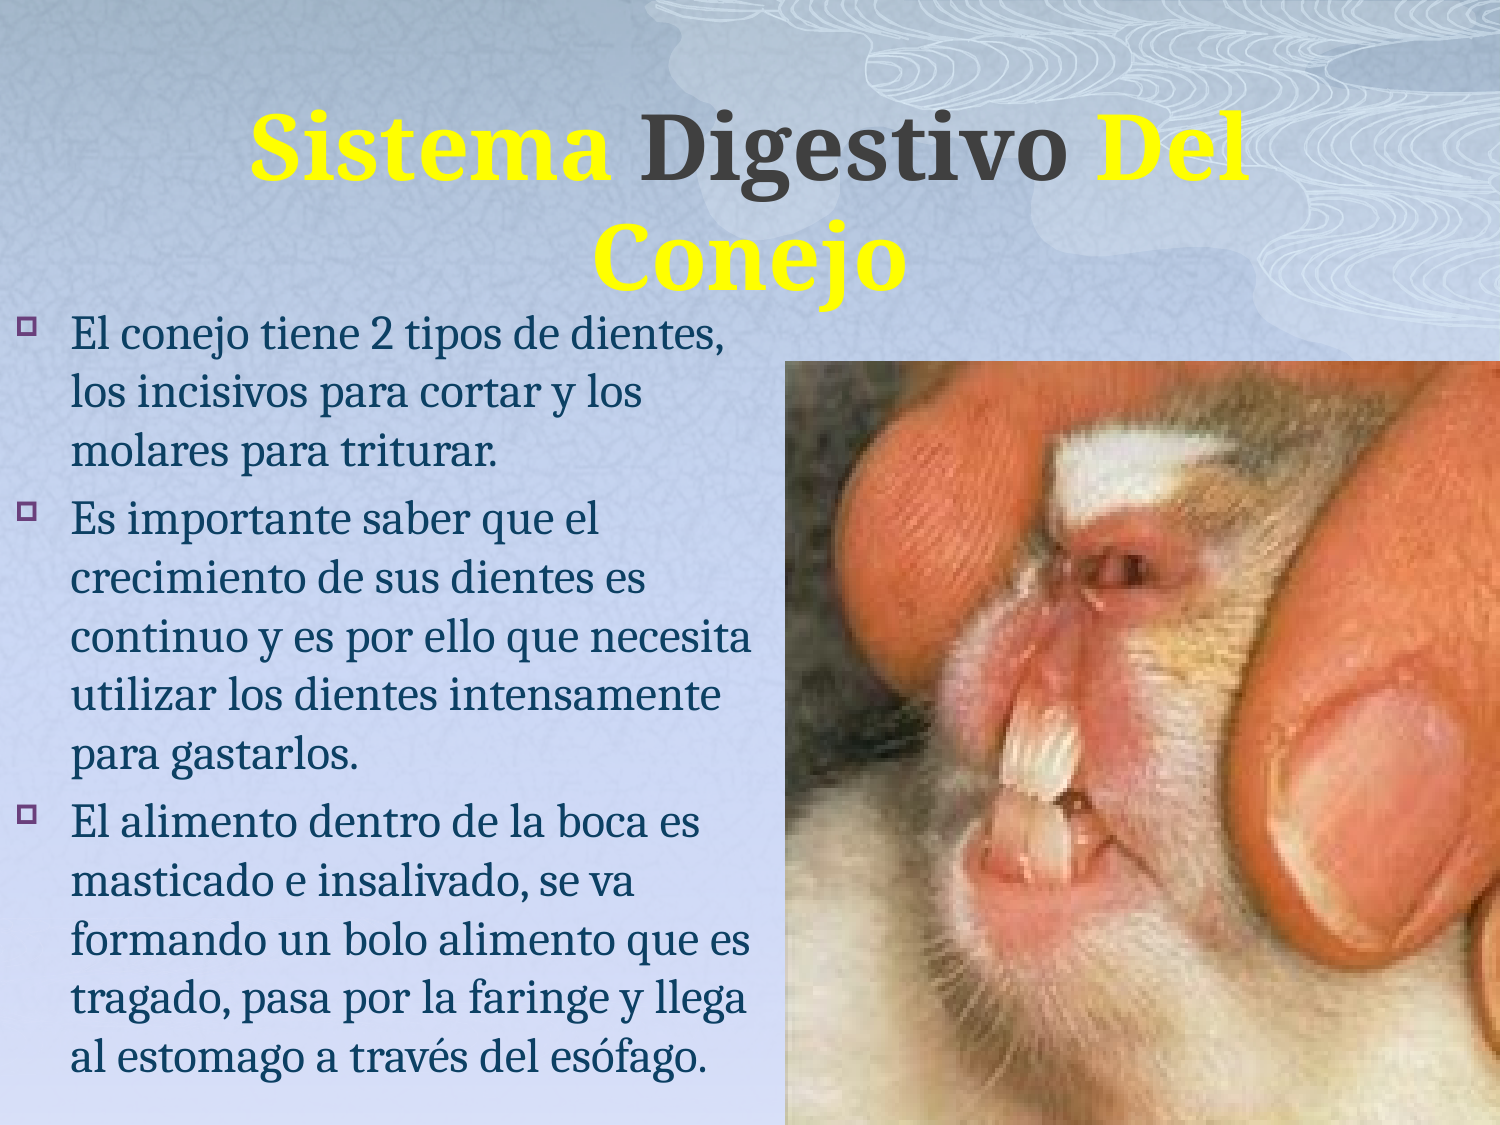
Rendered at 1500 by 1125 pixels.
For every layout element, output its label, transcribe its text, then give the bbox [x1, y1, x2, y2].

list El conejo tiene 2 tipos de dientes, los incisivos para cortar y los molares para triturar. Es importante saber que el crecimiento de sus dientes es continuo y es por ello que necesita utilizar los dientes intensamente para gastarlos. El alimento dentro de la boca es masticado e insalivado, se va formando un bolo alimento que es tragado, pasa por la faringe y llega al estomago a través del esófago. [0, 292, 774, 1125]
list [785, 361, 1500, 1125]
title Sistema Digestivo Del Conejo [75, 105, 1425, 293]
